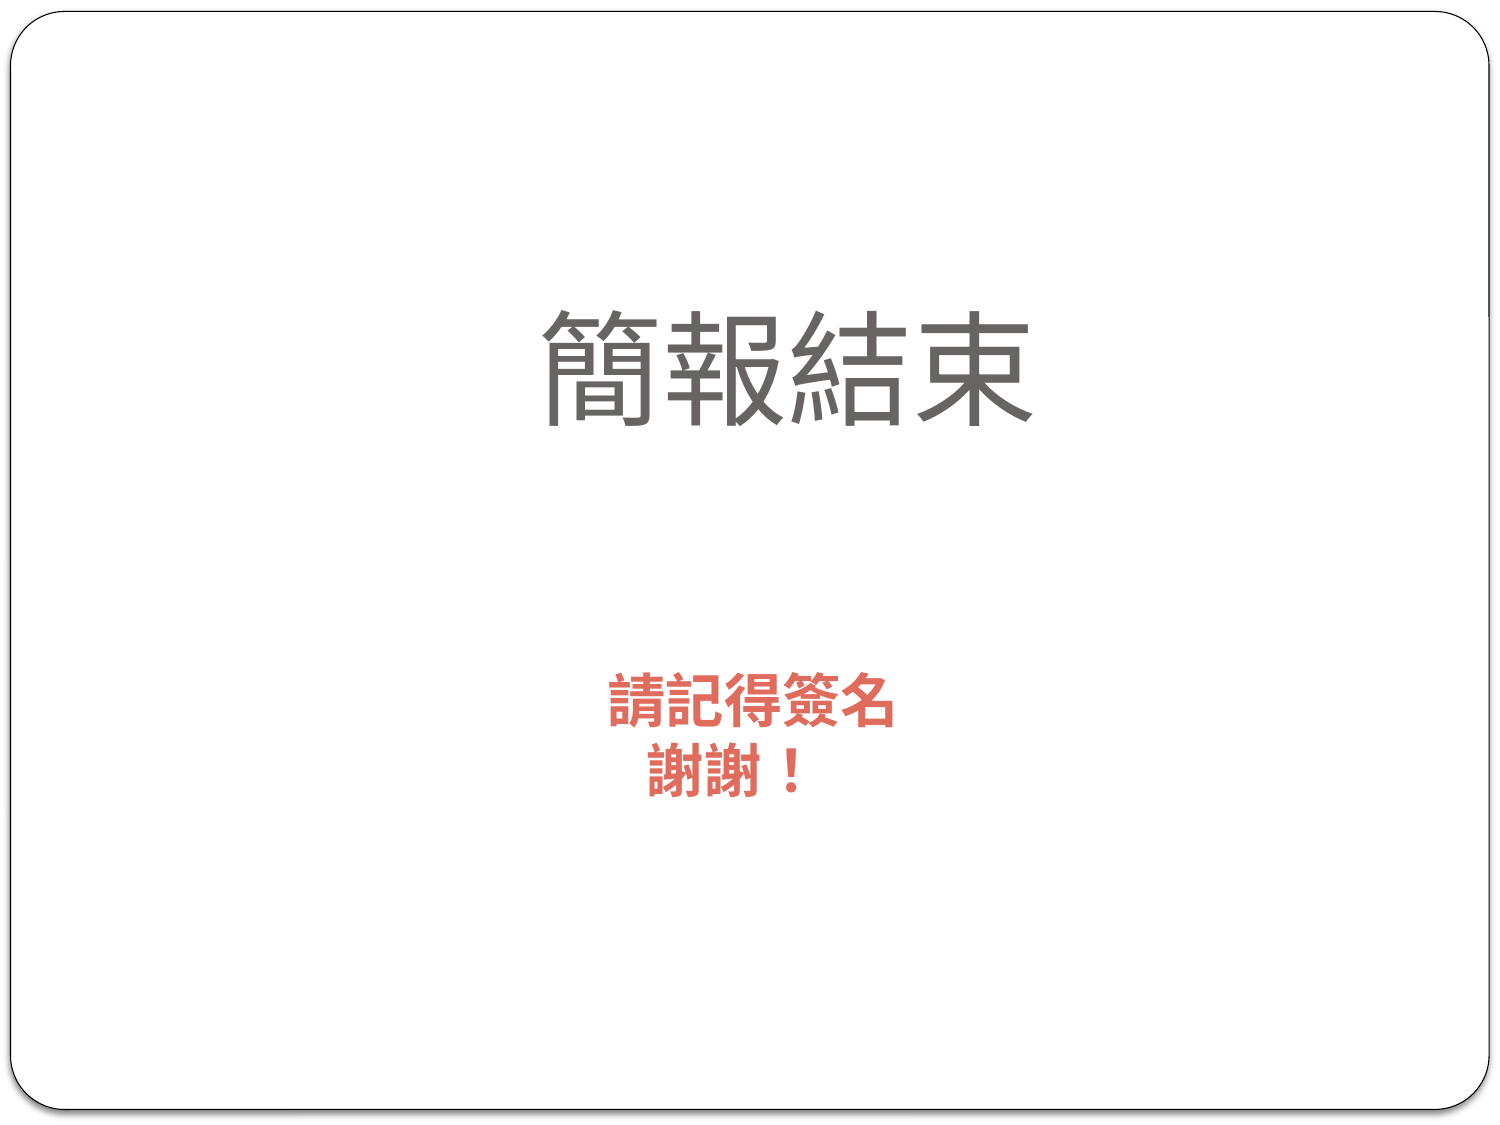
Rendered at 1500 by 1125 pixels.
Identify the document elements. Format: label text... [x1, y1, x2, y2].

title 簡報結束 [150, 149, 1425, 457]
list 請記得簽名 謝謝！ [41, 656, 1425, 846]
